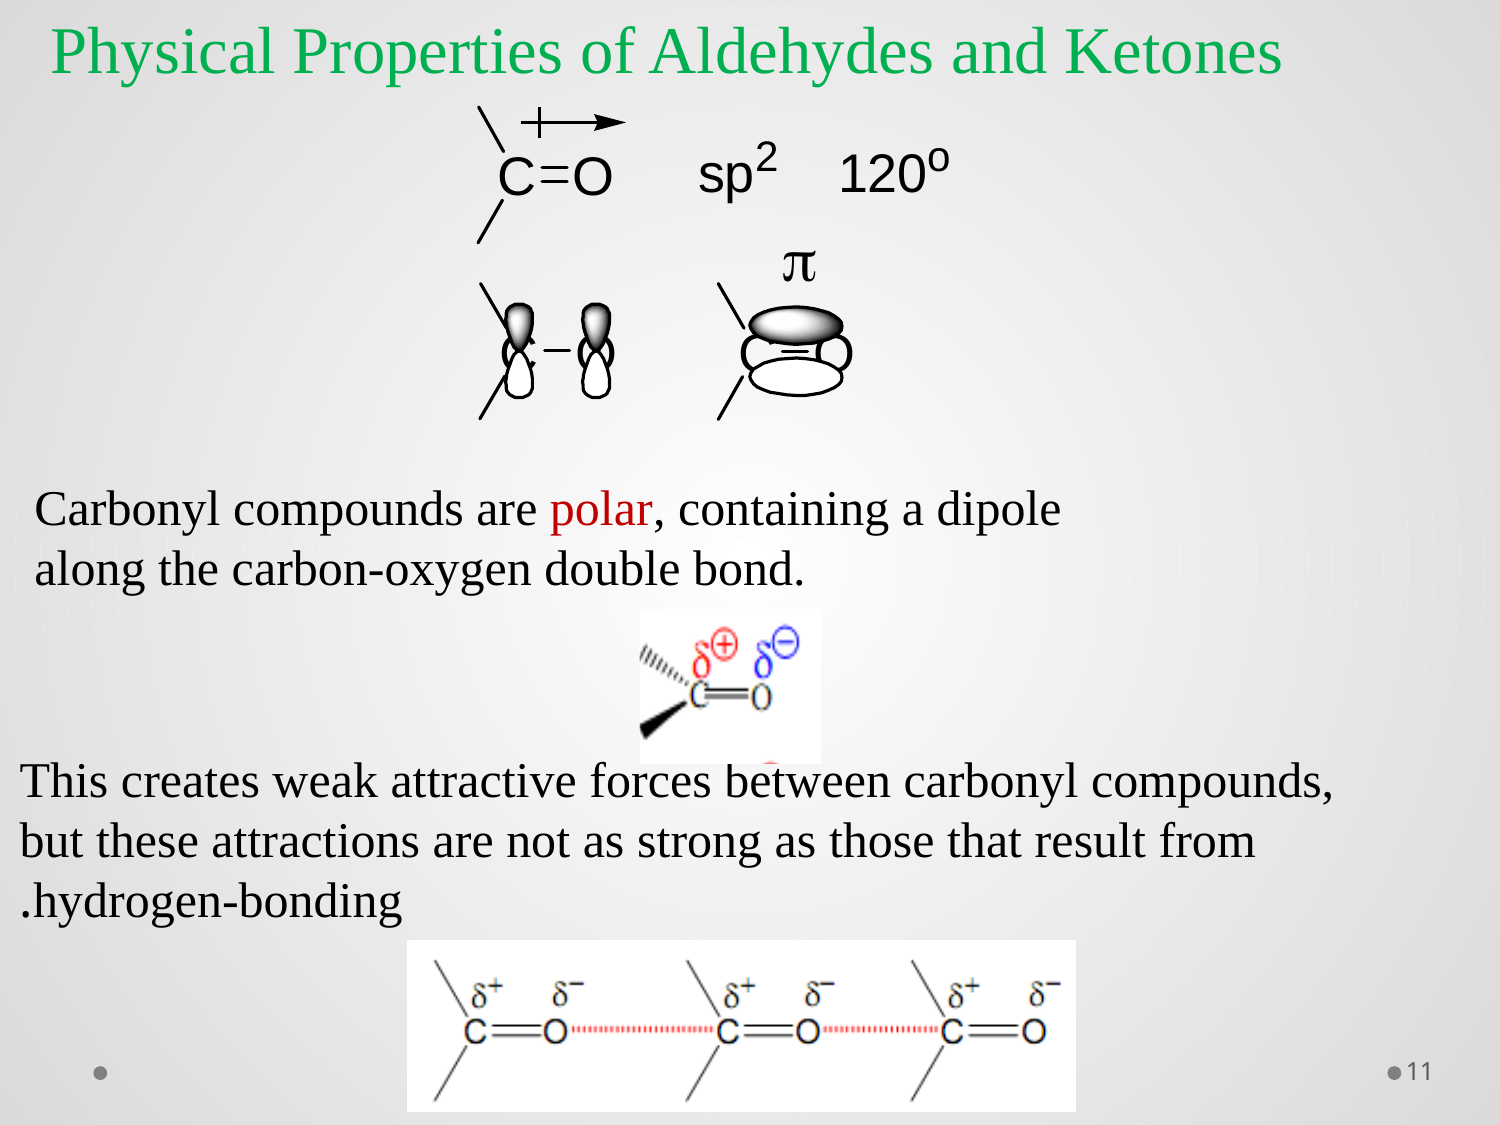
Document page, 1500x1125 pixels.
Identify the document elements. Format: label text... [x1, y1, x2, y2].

slide_number 11 [1401, 1042, 1494, 1103]
text_box This creates weak attractive forces between carbonyl compounds, but these attractions are not as strong as those that result from hydrogen-bonding. [4, 739, 1384, 935]
text_box Carbonyl compounds are polar, containing a dipole along the carbon-oxygen double bond. [19, 467, 1127, 603]
picture [639, 609, 822, 764]
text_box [473, 101, 952, 423]
picture [407, 940, 1076, 1112]
text_box Physical Properties of Aldehydes and Ketones [35, 0, 1418, 95]
